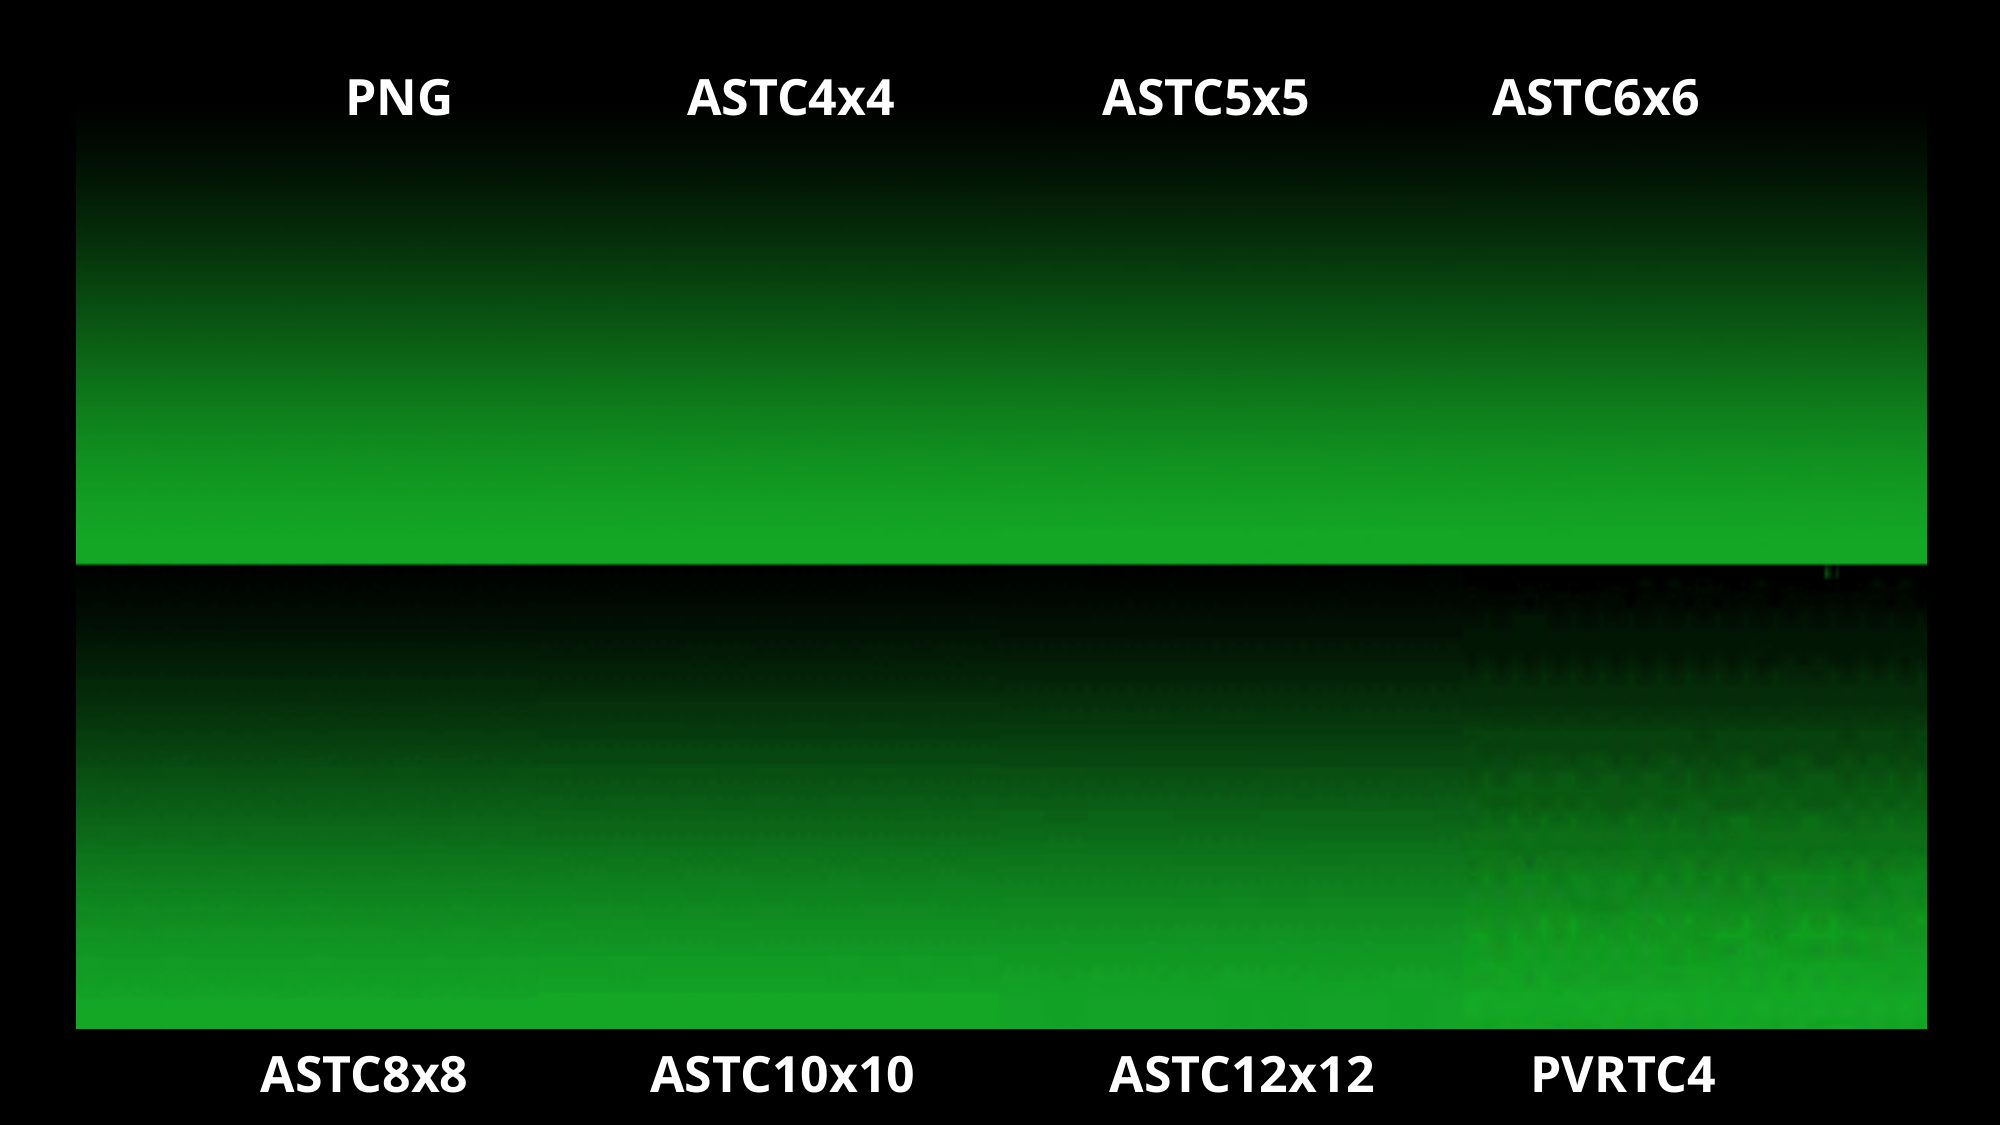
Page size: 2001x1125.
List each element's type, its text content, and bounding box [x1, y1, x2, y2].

text_box ASTC8x8 ASTC10x10 ASTC12x12 PVRTC4 [84, 1035, 1919, 1110]
picture [76, 103, 1928, 1030]
text_box PNG ASTC4x4 ASTC5x5 ASTC6x6 [92, 58, 1927, 103]
